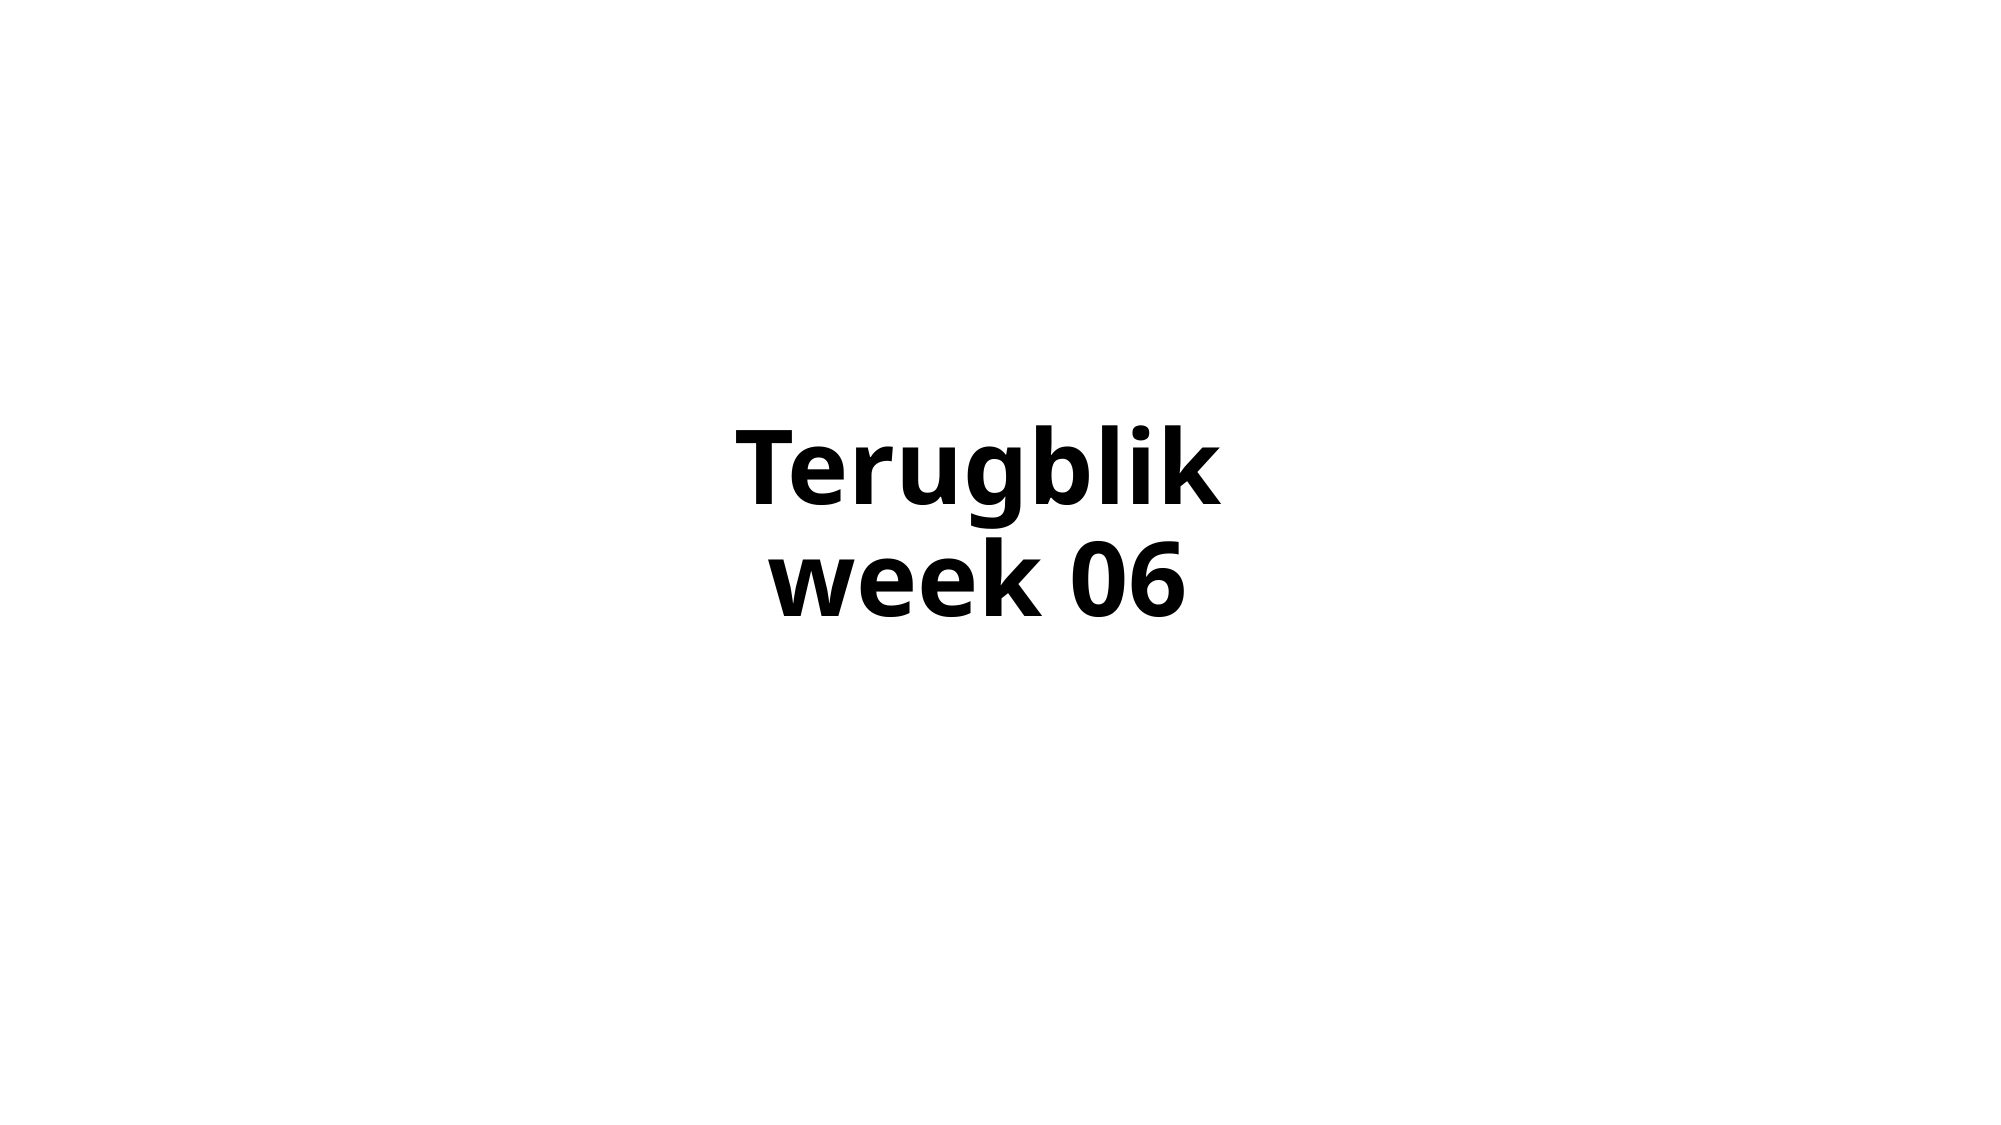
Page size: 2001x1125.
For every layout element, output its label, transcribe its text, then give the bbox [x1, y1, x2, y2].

list Terugblik week 06 [666, 407, 1290, 647]
